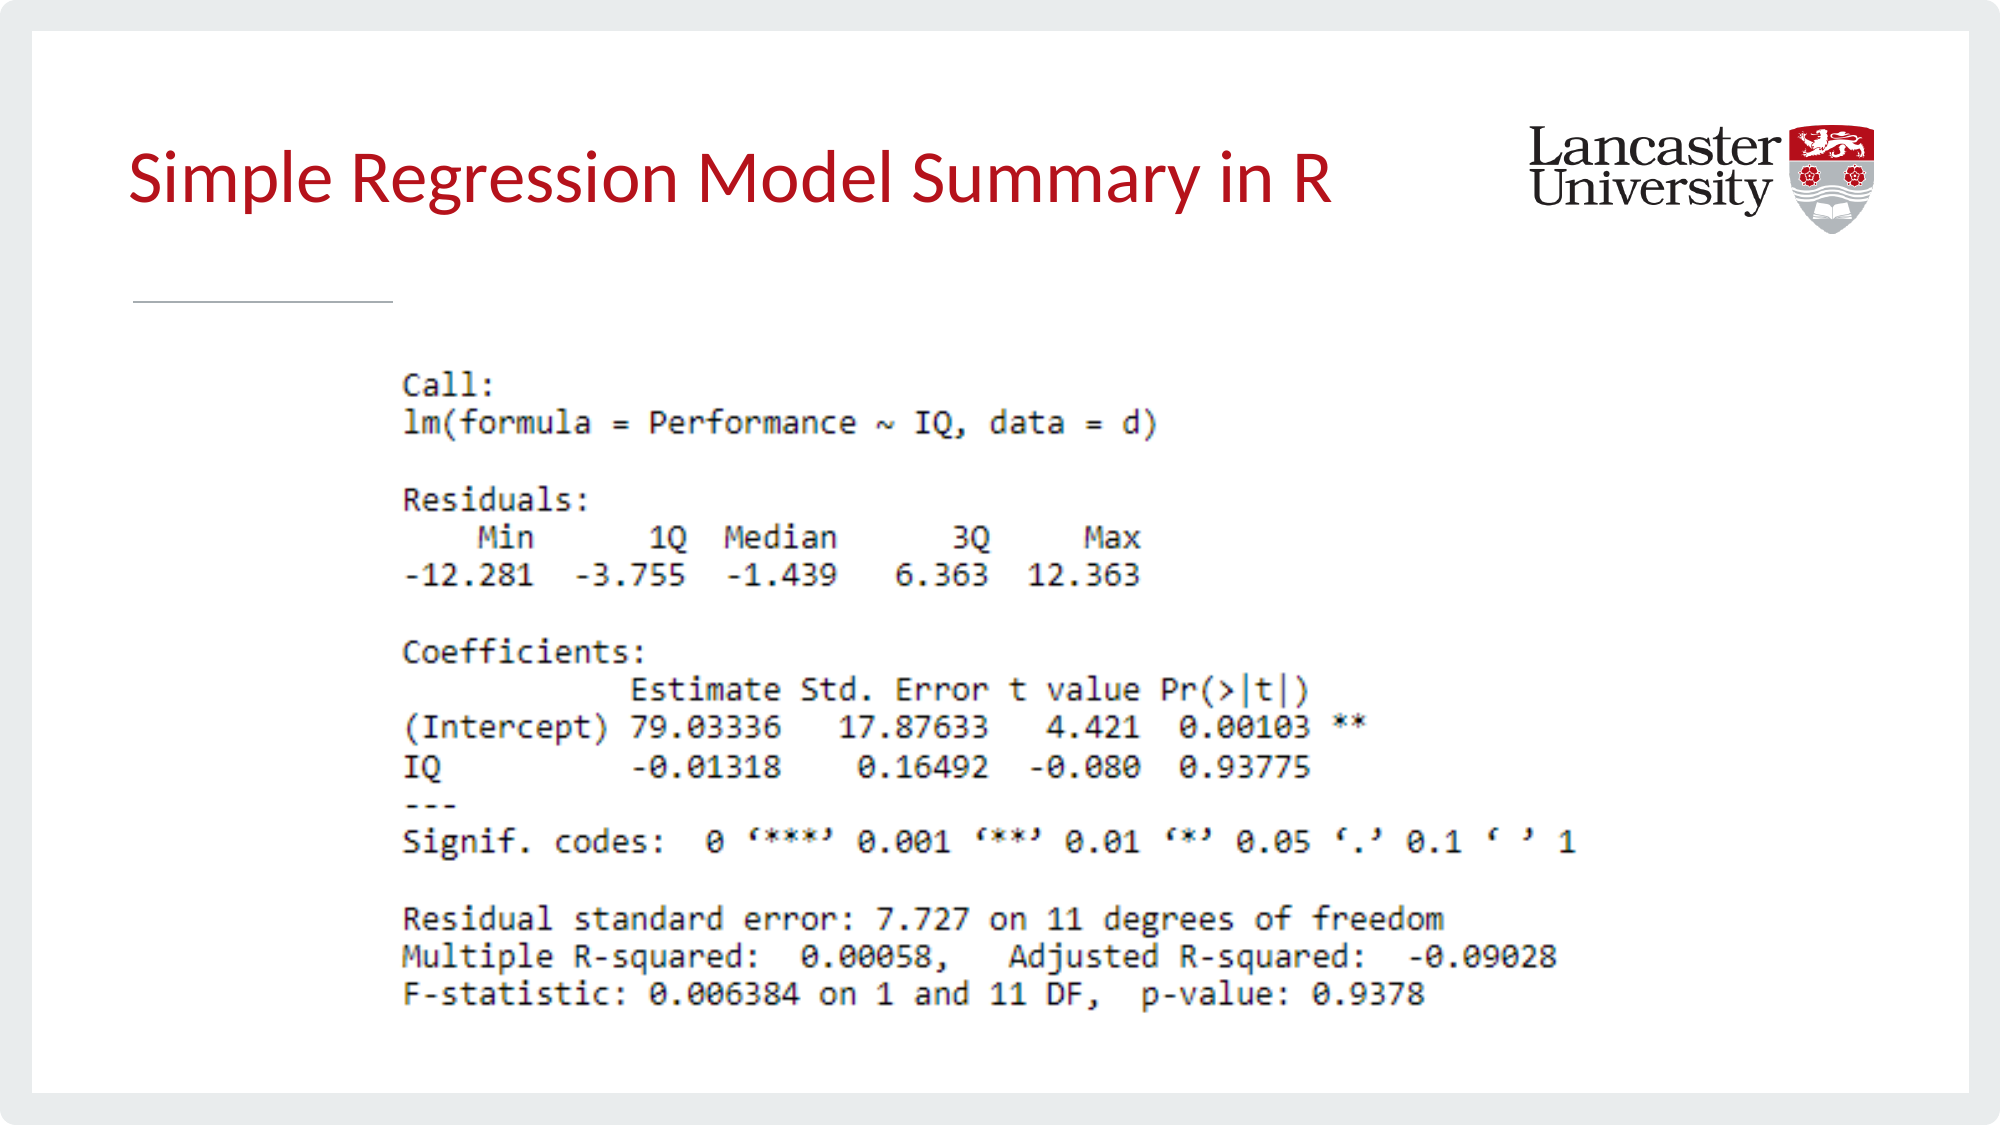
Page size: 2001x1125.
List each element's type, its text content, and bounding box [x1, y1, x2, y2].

title Simple Regression Model Summary in R [128, 78, 1448, 279]
picture [381, 337, 1622, 1034]
